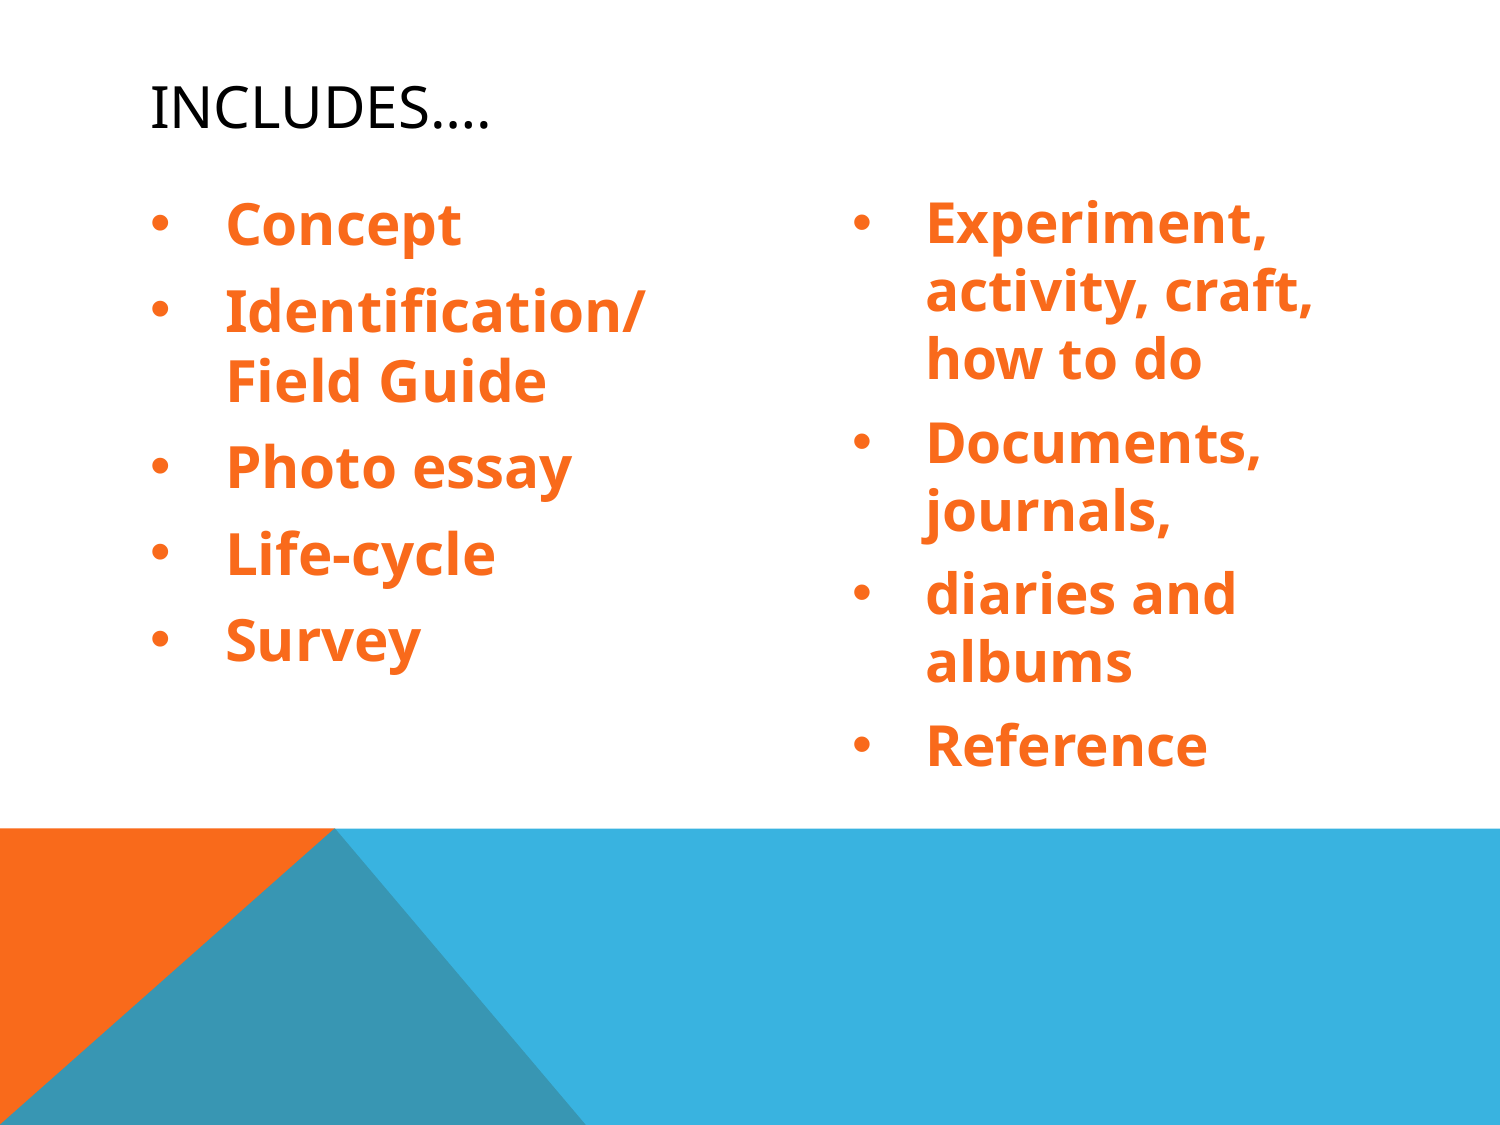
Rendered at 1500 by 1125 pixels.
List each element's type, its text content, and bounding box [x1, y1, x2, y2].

title Includes…. [135, 60, 1369, 150]
list Concept Identification/Field Guide Photo essay Life-cycle Survey [135, 179, 725, 789]
list Experiment, activity, craft, how to do Documents, journals, diaries and albums Reference [837, 179, 1375, 789]
